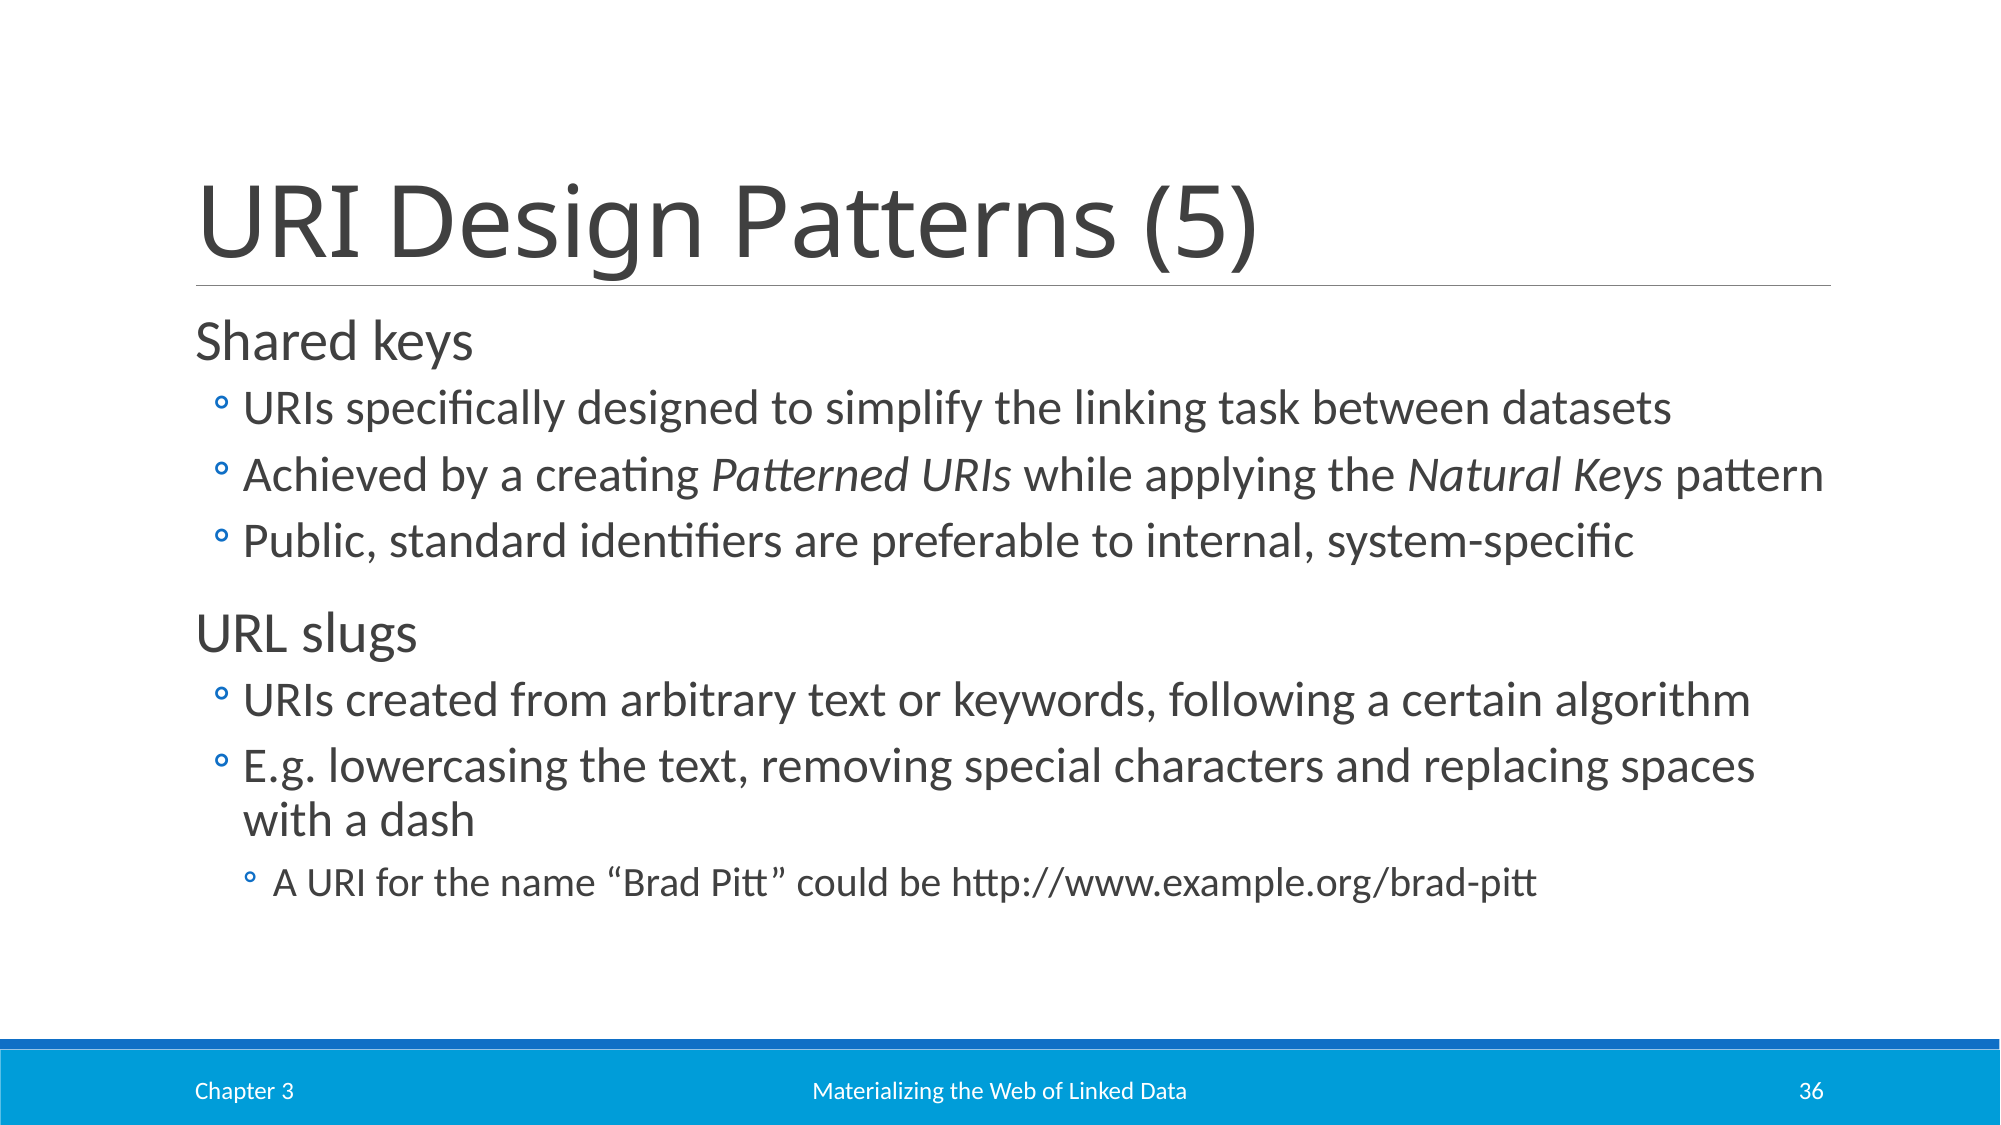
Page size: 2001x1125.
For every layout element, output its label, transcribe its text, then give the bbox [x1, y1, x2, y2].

list Shared keys URIs specifically designed to simplify the linking task between datasets Achieved by a creating Patterned URIs while applying the Natural Keys pattern Public, standard identifiers are preferable to internal, system-specific URL slugs URIs created from arbitrary text or keywords, following a certain algorithm E.g. lowercasing the text, removing special characters and replacing spaces with a dash A URI for the name “Brad Pitt” could be http://www.example.org/brad-pitt [180, 302, 1830, 963]
slide_number 36 [1624, 1059, 1840, 1120]
title URI Design Patterns (5) [180, 47, 1830, 285]
slide_number Chapter 3 [180, 1059, 586, 1120]
footer Materializing the Web of Linked Data [604, 1059, 1396, 1120]
